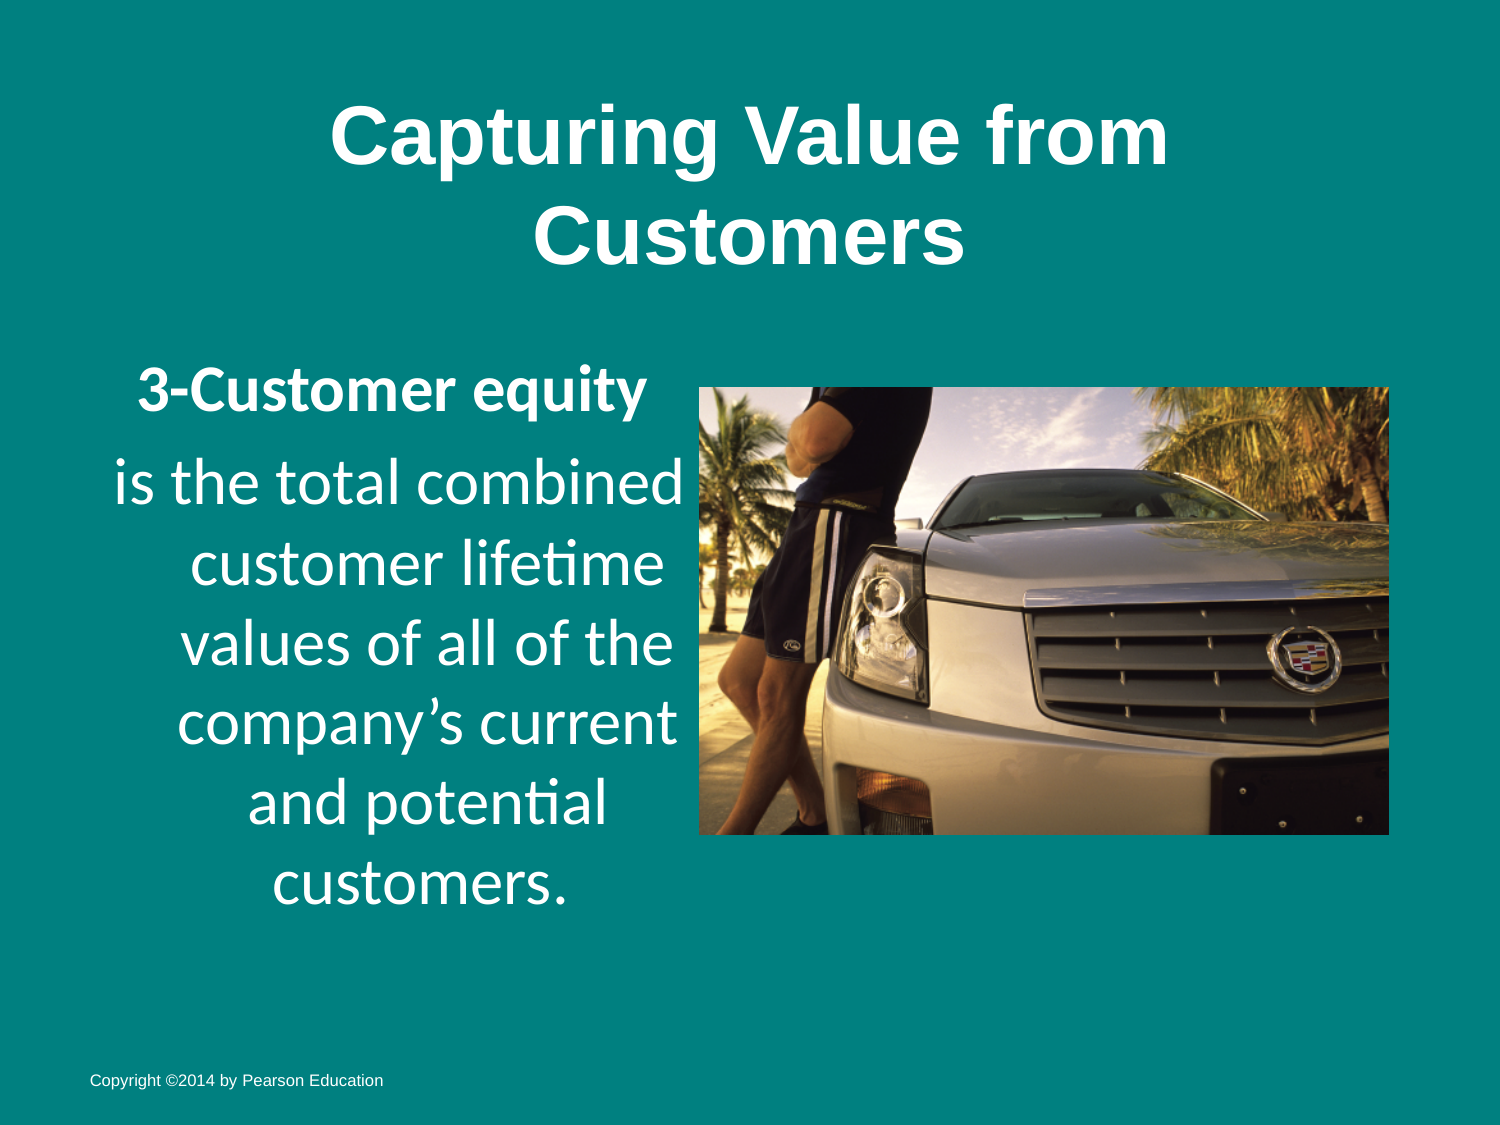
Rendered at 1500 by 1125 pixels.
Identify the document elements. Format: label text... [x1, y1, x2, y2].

list 3-Customer equity is the total combined customer lifetime values of all of the company’s current and potential customers. [87, 337, 713, 988]
text_box Copyright ©2014 by Pearson Education [74, 1062, 825, 1098]
picture [699, 387, 1389, 835]
title Capturing Value from Customers [112, 37, 1388, 226]
